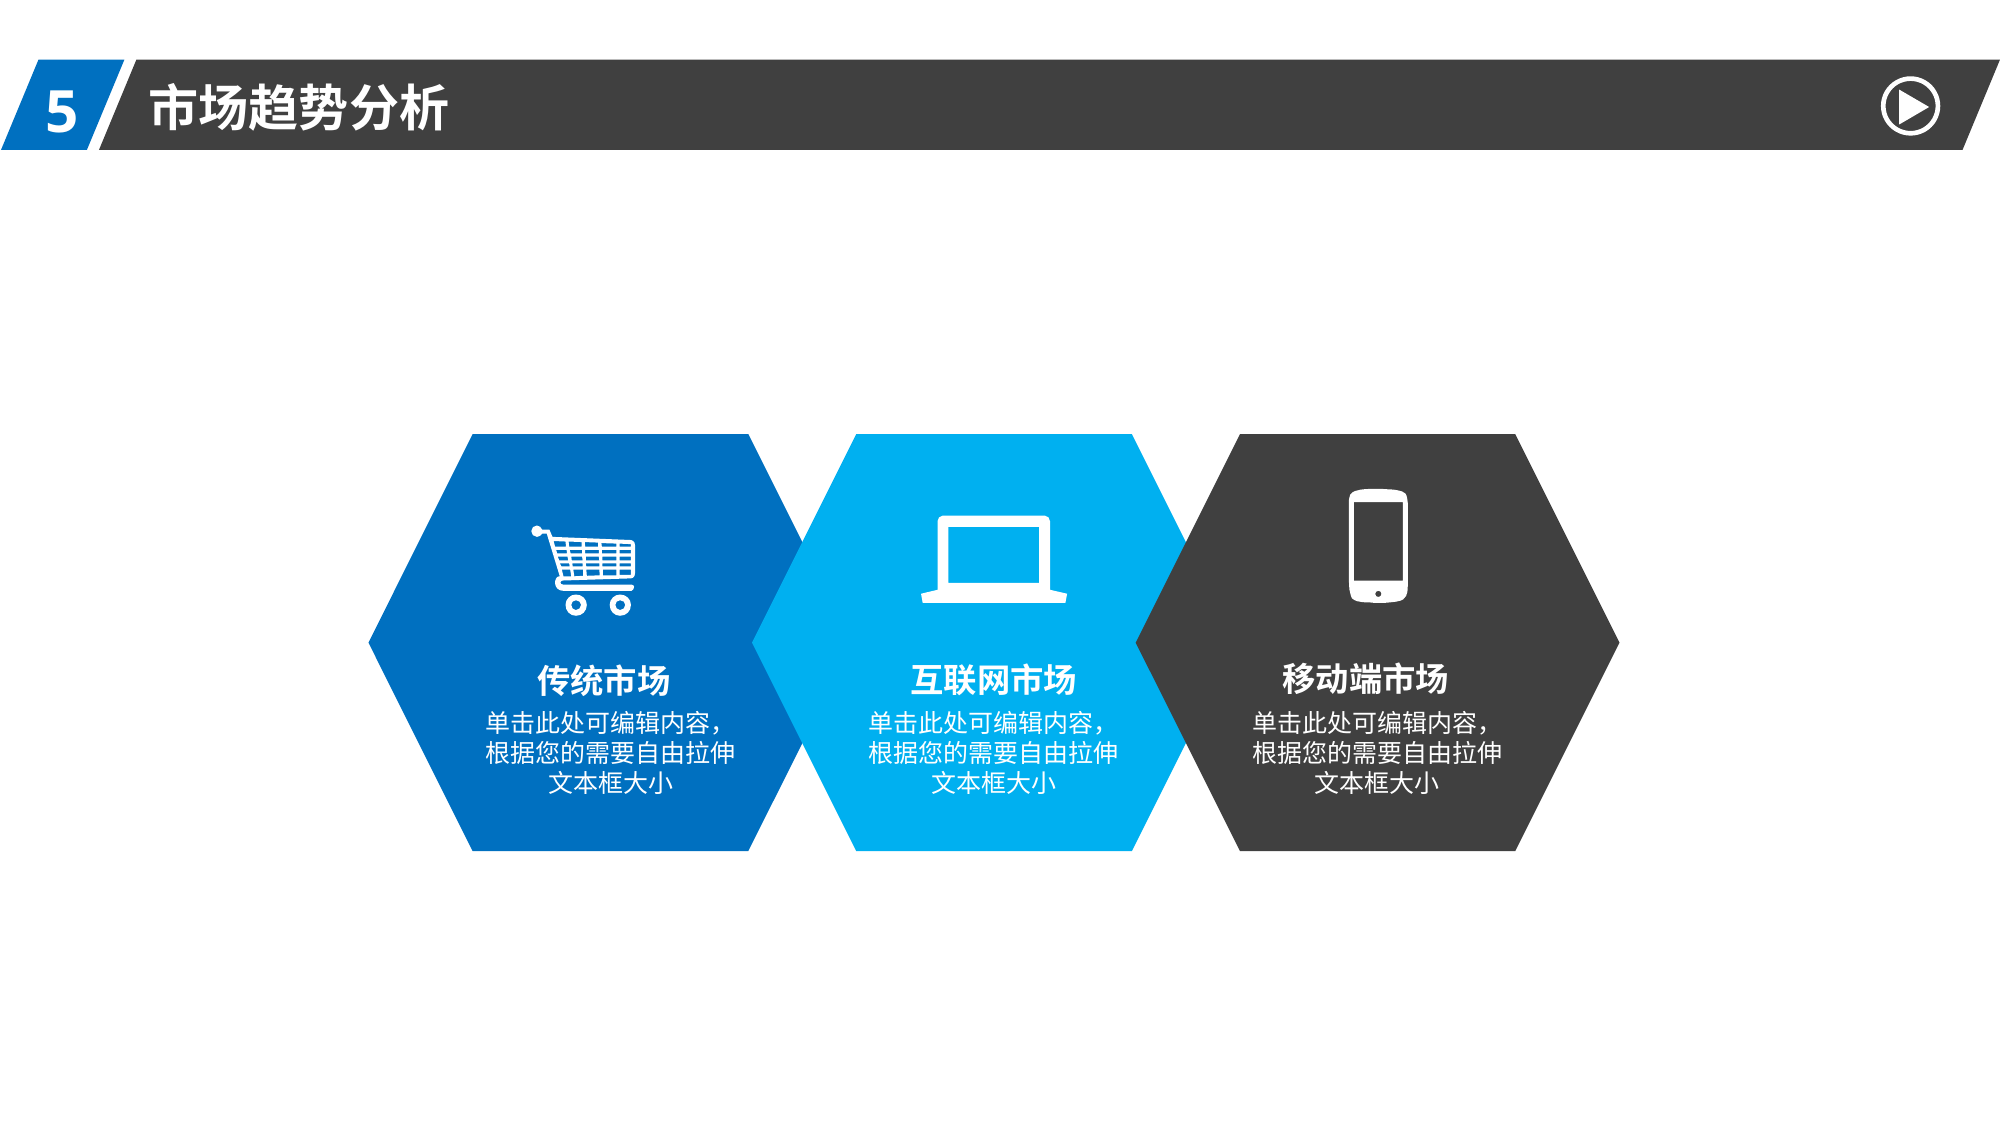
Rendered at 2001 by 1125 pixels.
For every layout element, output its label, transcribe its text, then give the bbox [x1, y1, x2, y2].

text_box [921, 515, 1068, 603]
text_box 互联网市场 [906, 659, 1082, 700]
text_box 单击此处可编辑内容，根据您的需要自由拉伸文本框大小 [1246, 707, 1510, 798]
text_box [368, 434, 802, 852]
text_box [609, 594, 631, 616]
text_box [1135, 434, 1620, 852]
text_box 传统市场 [531, 659, 677, 700]
text_box [752, 434, 1186, 852]
text_box [1, 80, 30, 150]
text_box 移动端市场 [1260, 657, 1471, 698]
text_box 单击此处可编辑内容，根据您的需要自由拉伸文本框大小 [862, 707, 1126, 798]
text_box 5 [30, 66, 135, 152]
text_box [565, 594, 587, 616]
text_box [35, 59, 125, 66]
text_box [1348, 488, 1408, 603]
text_box [531, 525, 636, 591]
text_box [1883, 78, 1939, 134]
text_box 市场趋势分析 [134, 69, 546, 145]
text_box 单击此处可编辑内容，根据您的需要自由拉伸文本框大小 [479, 707, 743, 798]
text_box [133, 59, 2000, 150]
